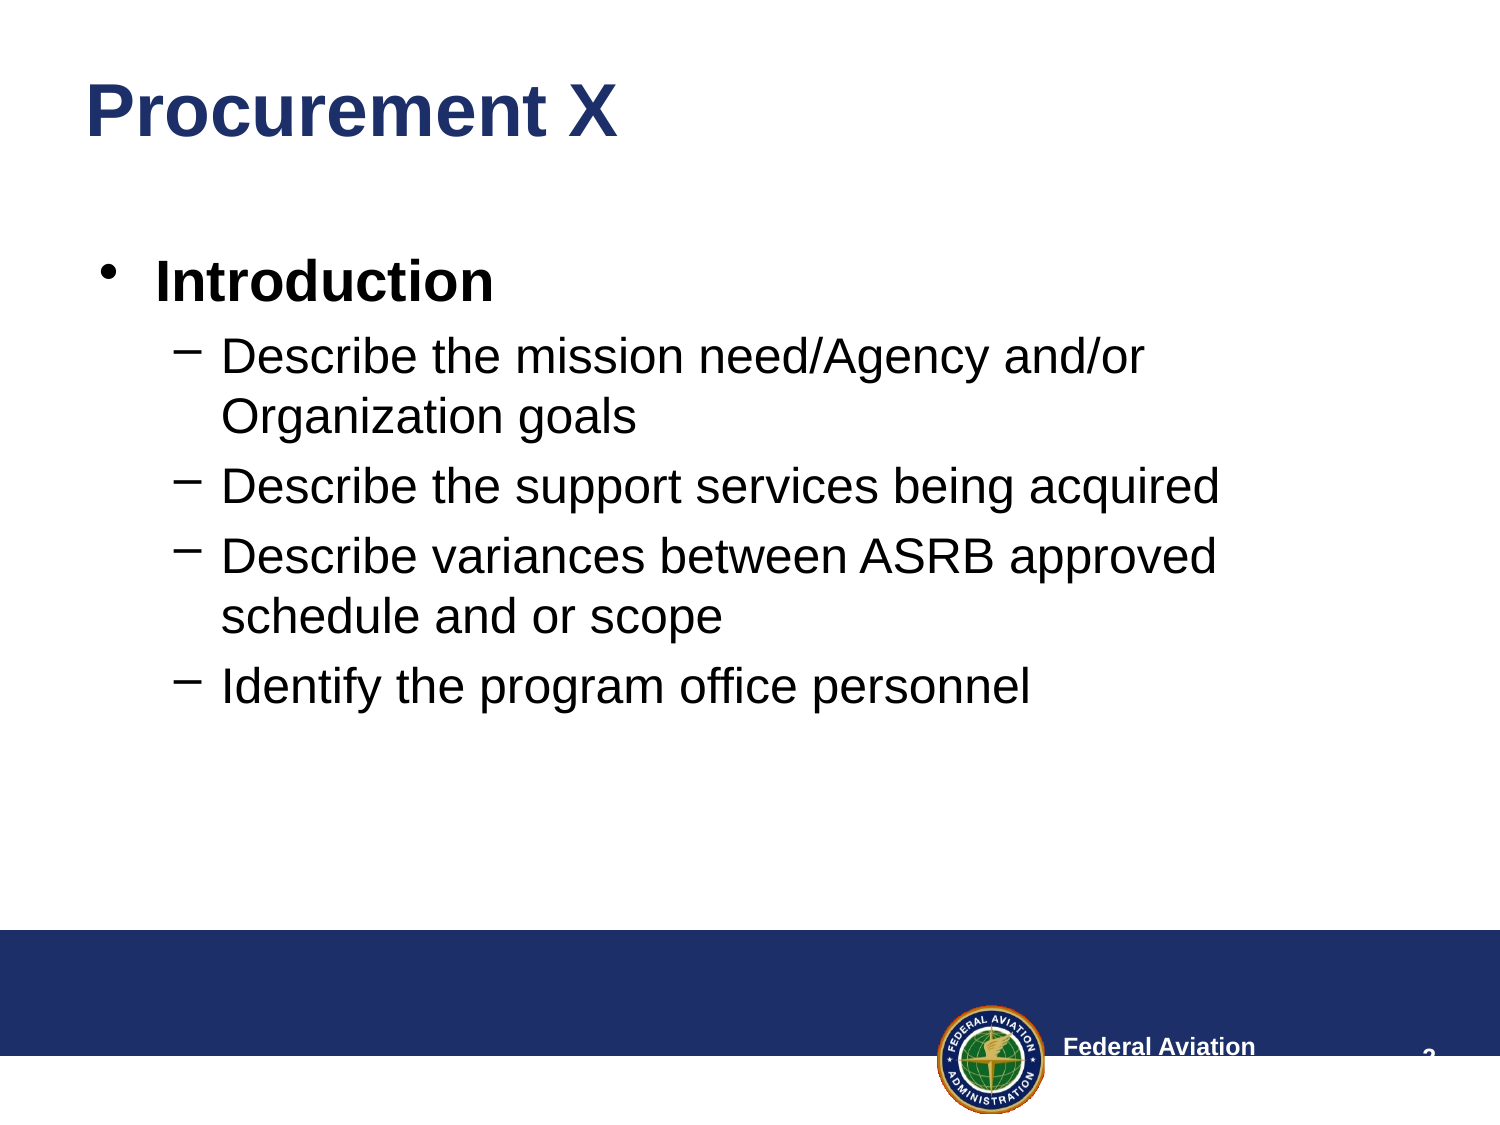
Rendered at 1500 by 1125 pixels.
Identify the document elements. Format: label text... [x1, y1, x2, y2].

list Introduction Describe the mission need/Agency and/or Organization goals Describe the support services being acquired Describe variances between ASRB approved schedule and or scope Identify the program office personnel [83, 235, 1405, 956]
picture [936, 1004, 1045, 1114]
title Procurement X [70, 56, 1461, 157]
